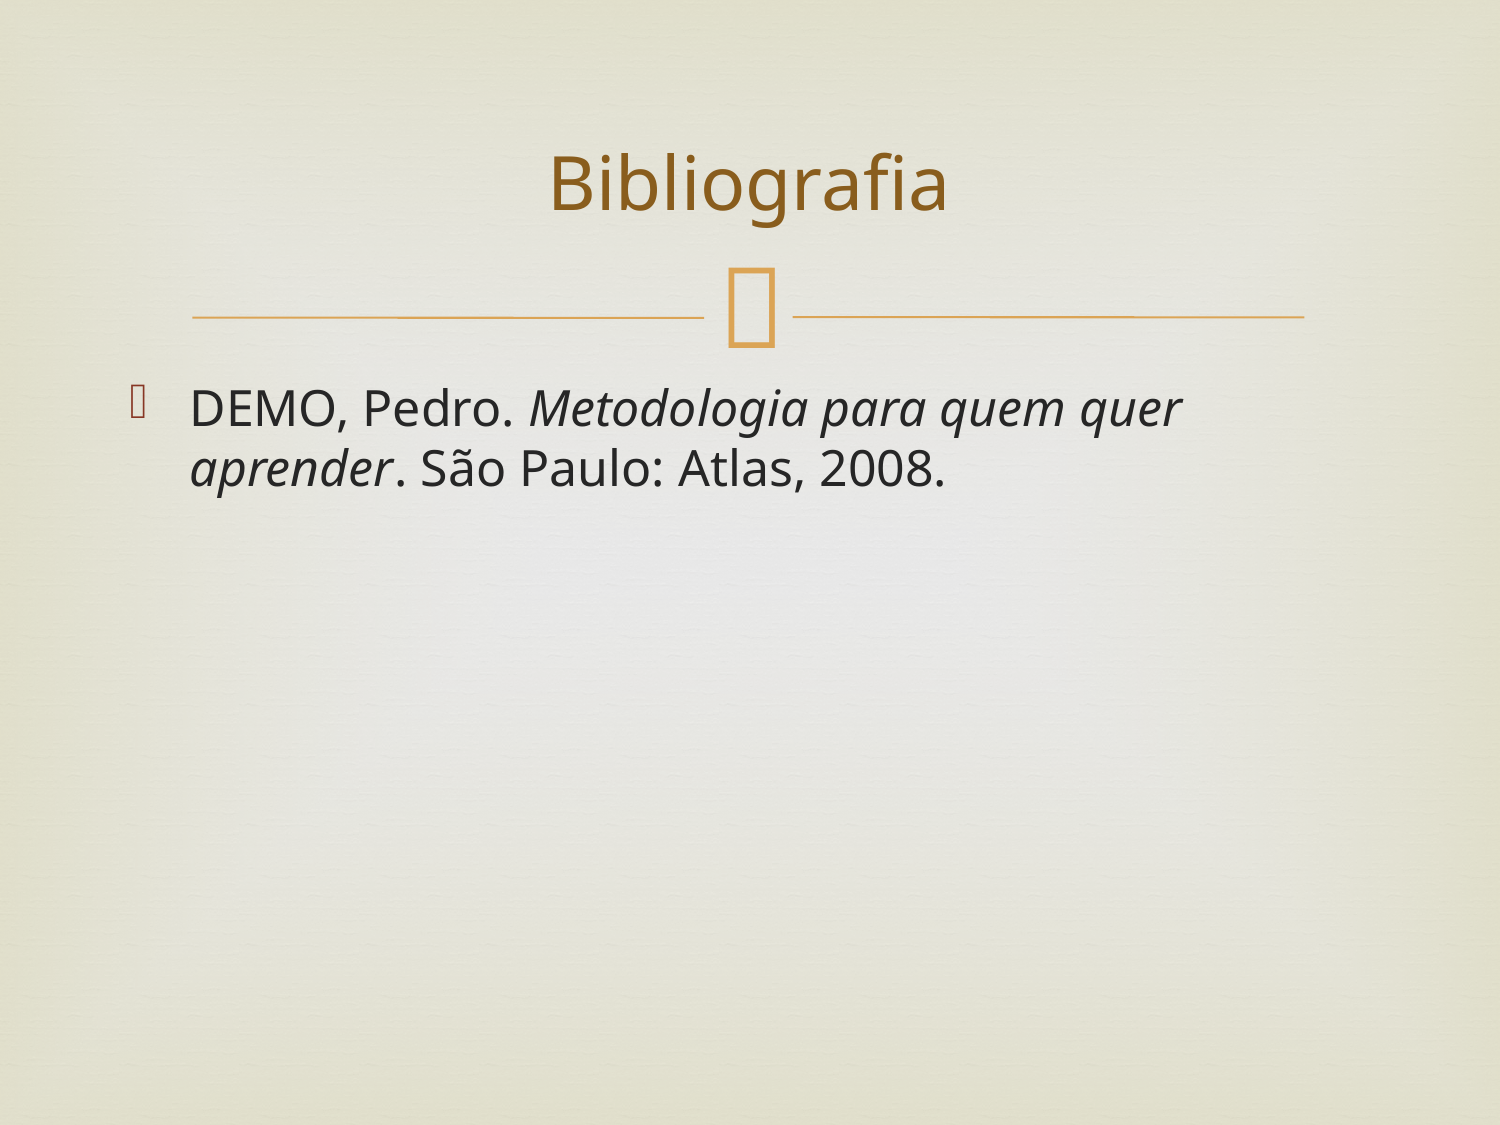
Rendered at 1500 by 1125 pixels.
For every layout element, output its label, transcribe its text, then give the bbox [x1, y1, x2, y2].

title Bibliografia [112, 93, 1386, 267]
list DEMO, Pedro. Metodologia para quem quer aprender. São Paulo: Atlas, 2008. [114, 368, 1386, 1005]
